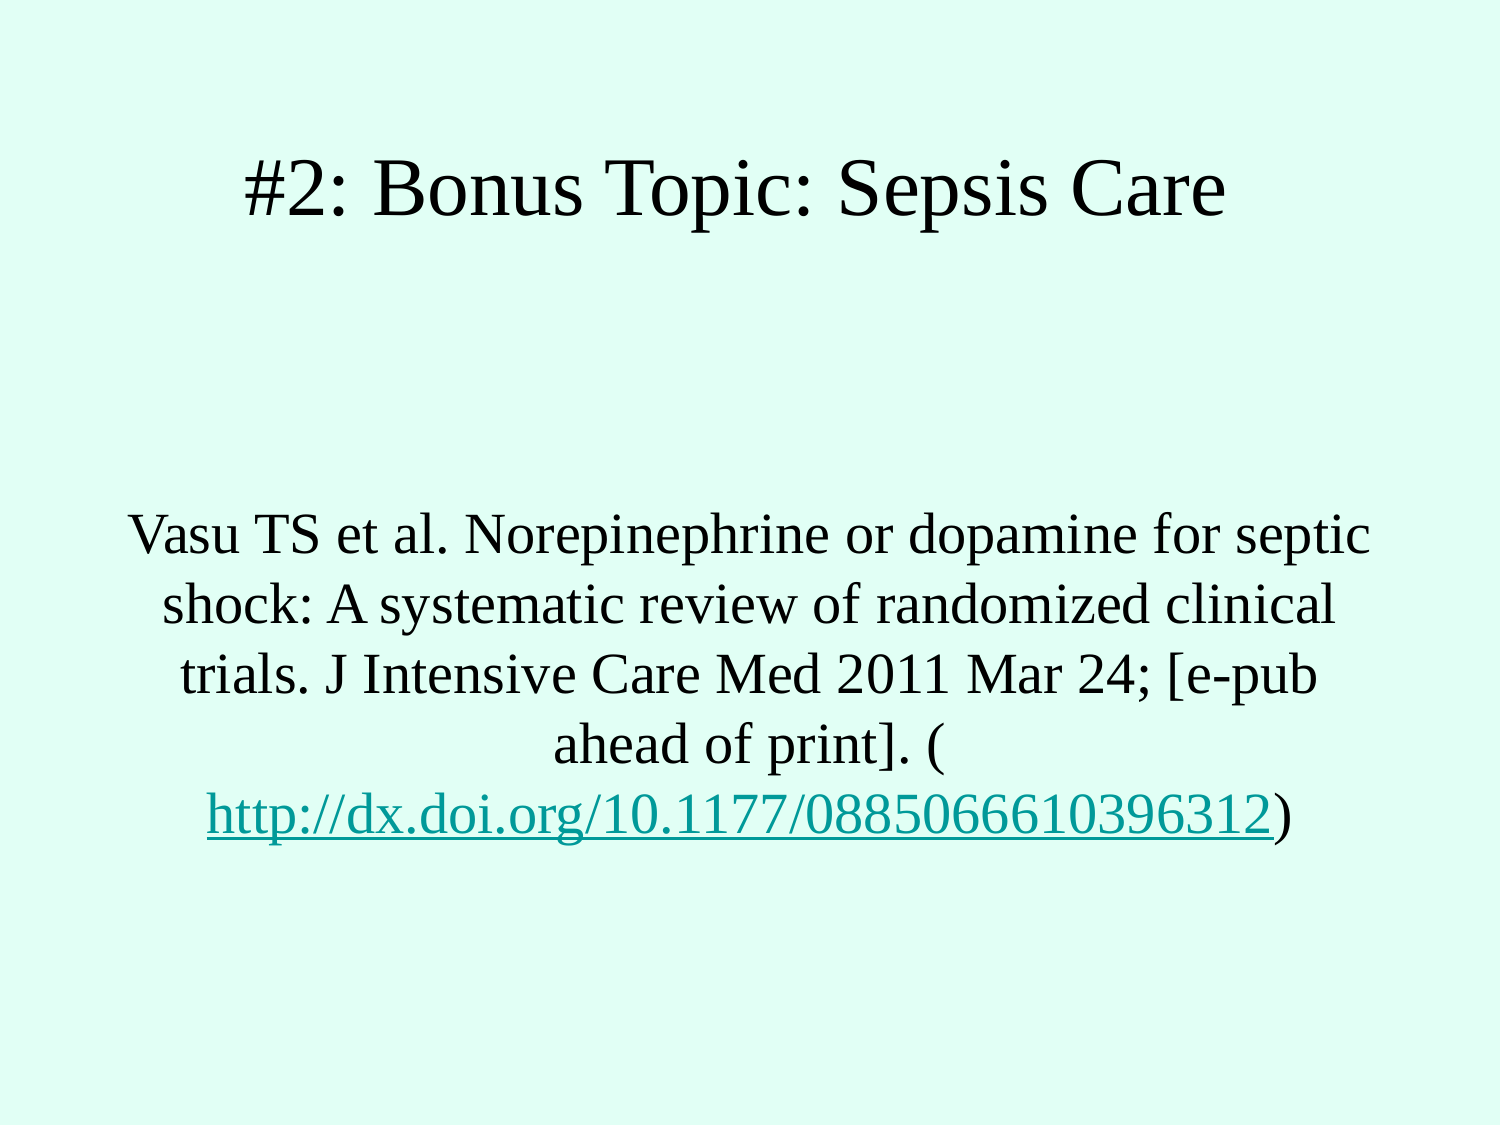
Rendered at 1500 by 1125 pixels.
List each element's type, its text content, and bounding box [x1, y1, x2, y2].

text_box #2: Bonus Topic: Sepsis Care [229, 125, 1244, 240]
title Vasu TS et al. Norepinephrine or dopamine for septic shock: A systematic review of randomized clinical trials. J Intensive Care Med 2011 Mar 24; [e-pub ahead of print]. (http://dx.doi.org/10.1177/0885066610396312) [112, 537, 1388, 873]
